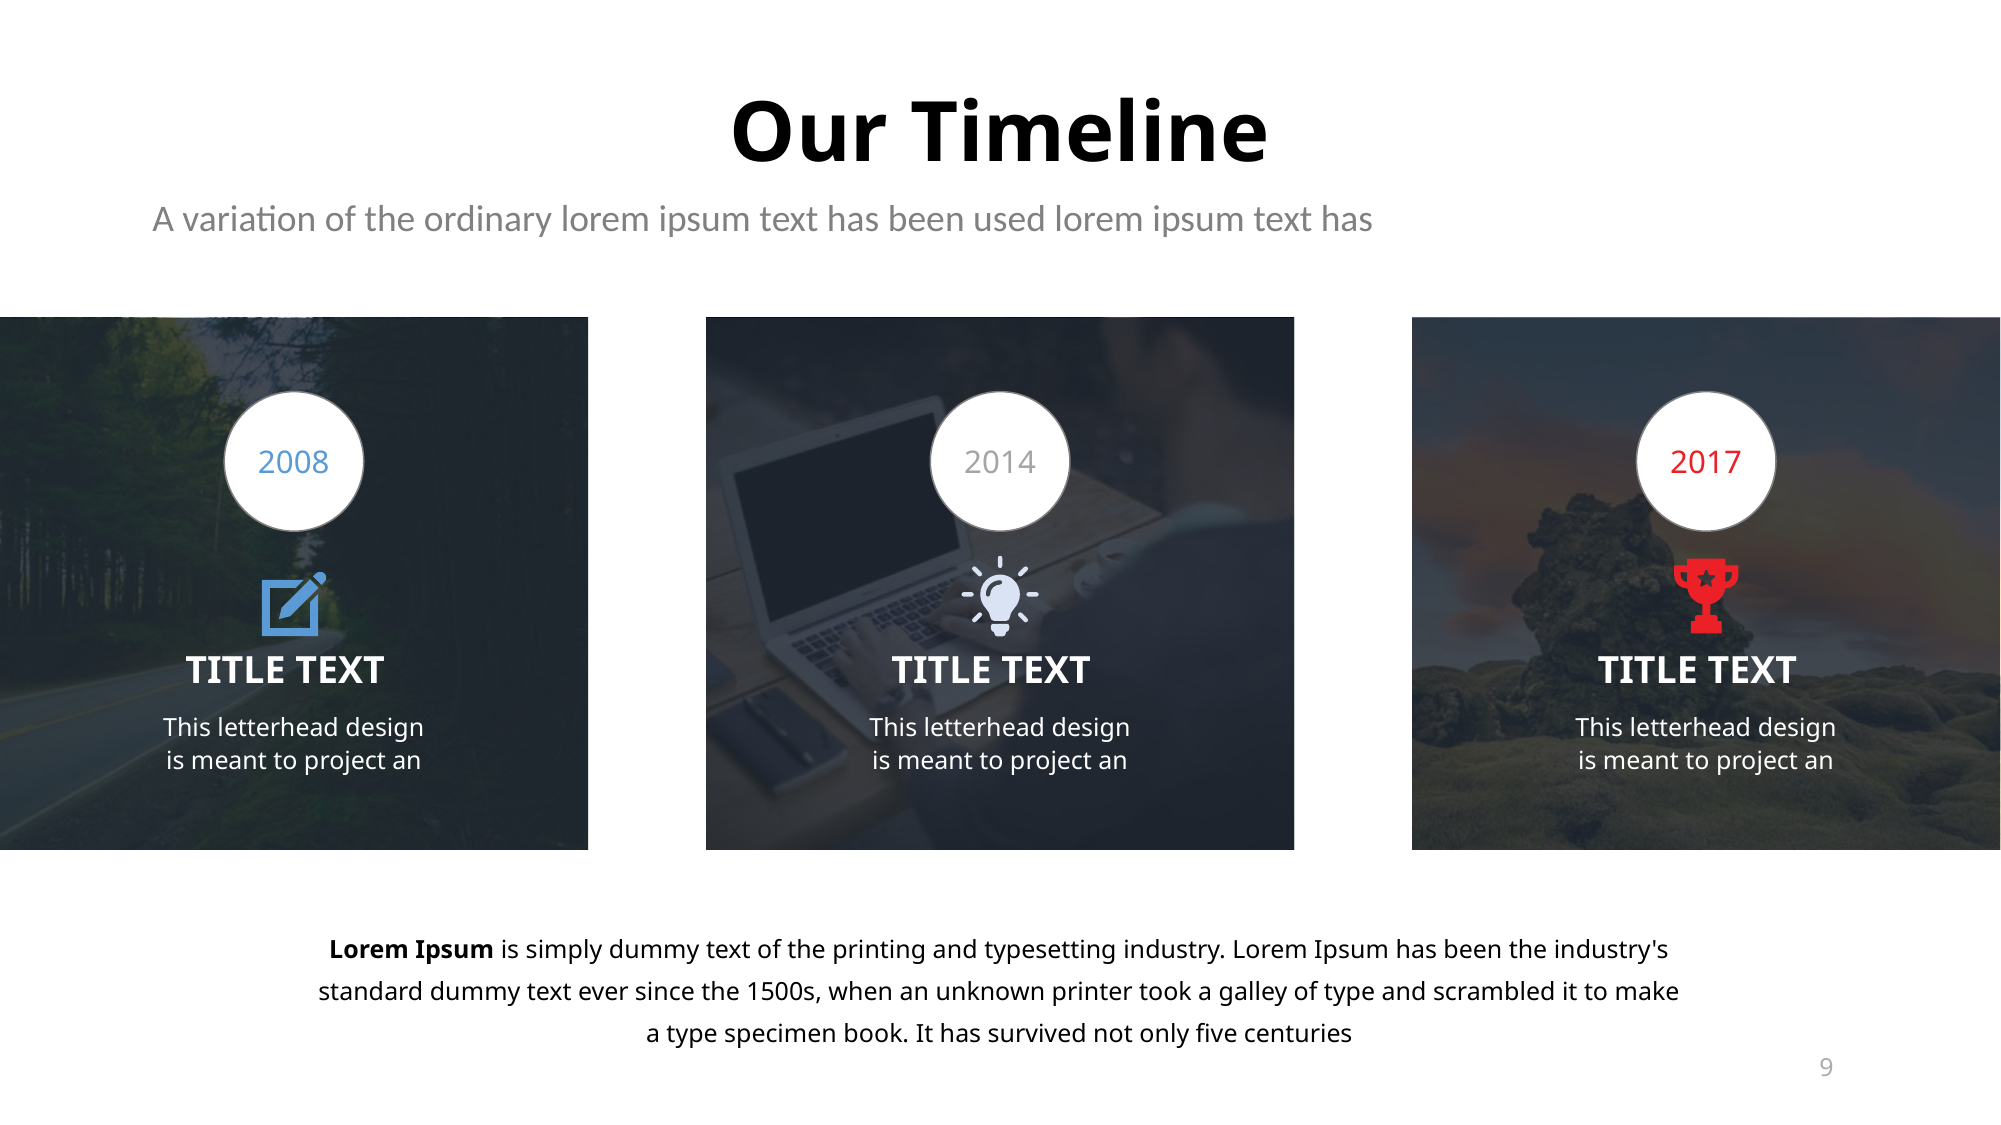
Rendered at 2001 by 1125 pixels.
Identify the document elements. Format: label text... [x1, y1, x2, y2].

subtitle A variation of the ordinary lorem ipsum text has been used lorem ipsum text has [137, 186, 1863, 227]
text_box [1567, 391, 1846, 776]
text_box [154, 391, 434, 776]
picture [706, 317, 1295, 850]
title Our Timeline [137, 78, 1863, 186]
picture [1412, 317, 2001, 850]
text_box Lorem Ipsum is simply dummy text of the printing and typesetting industry. Lorem Ipsum has been the industry's standard dummy text ever since the 1500s, when an unknown printer took a galley of type and scrambled it to make a type specimen book. It has survived not only five centuries [293, 914, 1707, 1055]
picture [0, 317, 588, 850]
slide_number 9 [1790, 1042, 1863, 1094]
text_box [860, 391, 1140, 776]
